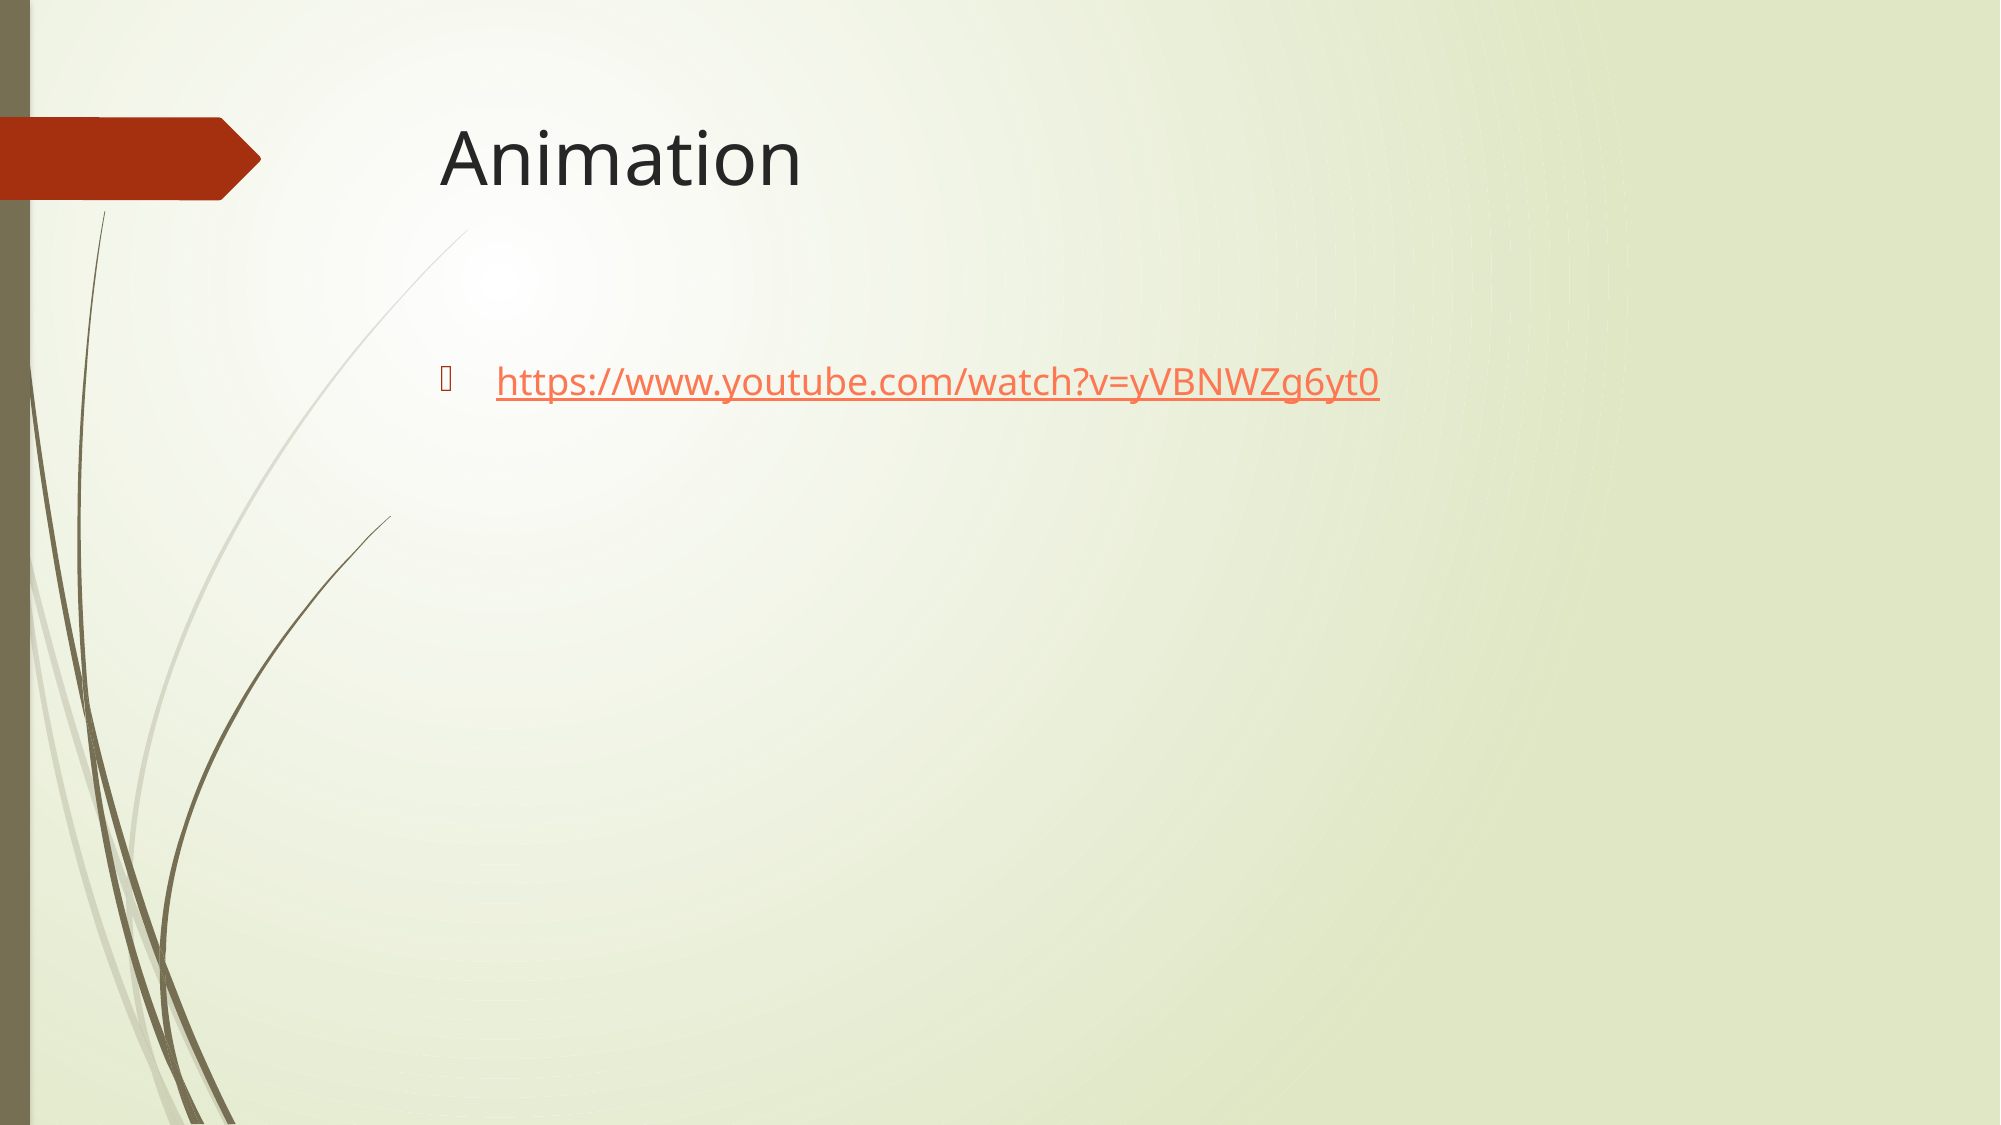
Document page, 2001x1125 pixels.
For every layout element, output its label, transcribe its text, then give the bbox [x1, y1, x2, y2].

list https://www.youtube.com/watch?v=yVBNWZg6yt0 [424, 350, 1888, 970]
title Animation [425, 102, 1888, 313]
